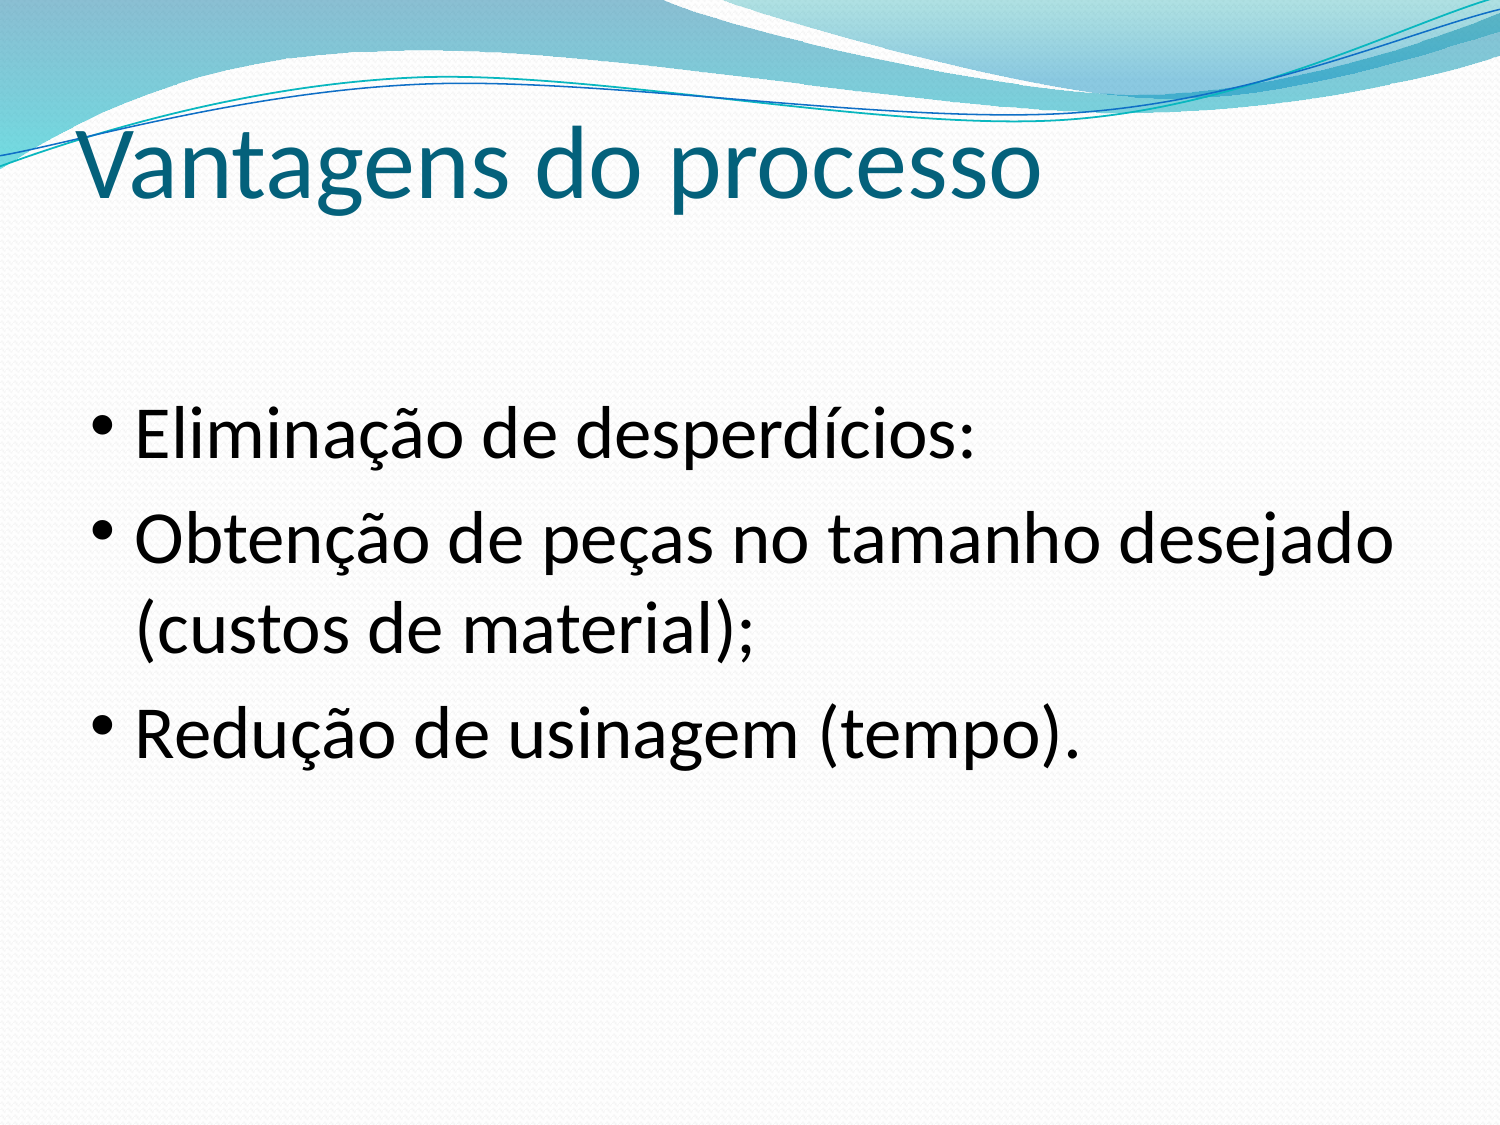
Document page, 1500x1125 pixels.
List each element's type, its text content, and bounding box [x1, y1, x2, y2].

title Vantagens do processo [75, 32, 1425, 220]
list Eliminação de desperdícios: Obtenção de peças no tamanho desejado (custos de material); Redução de usinagem (tempo). [75, 376, 1425, 846]
